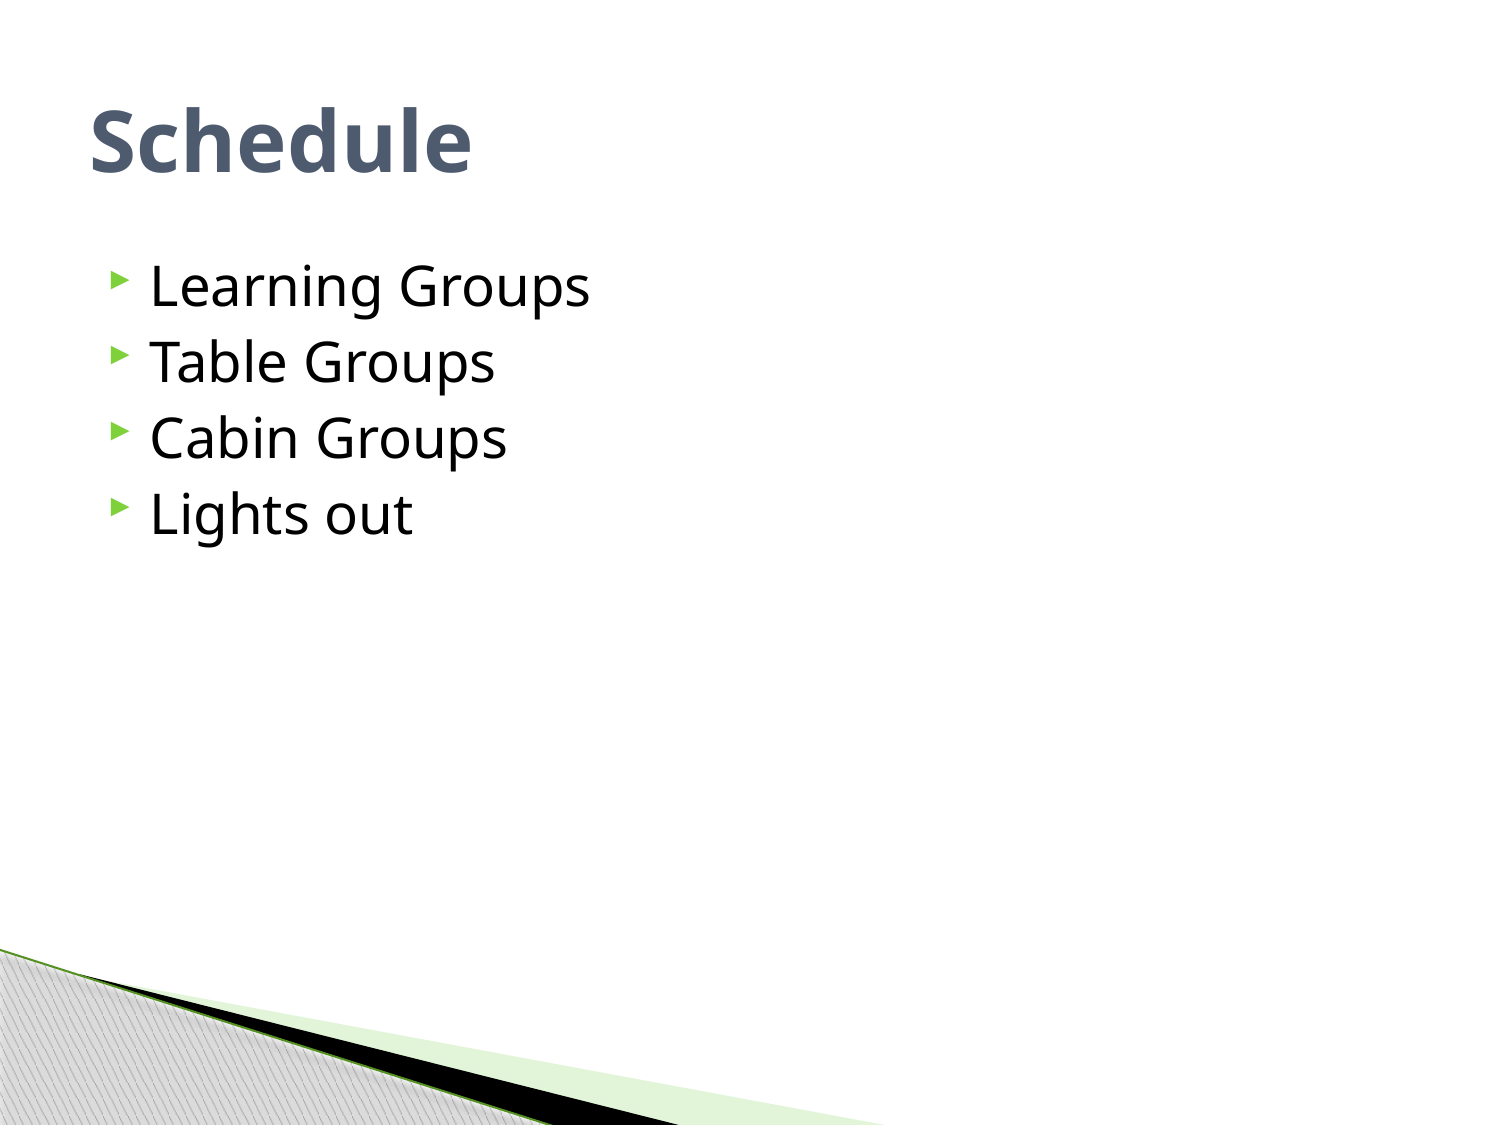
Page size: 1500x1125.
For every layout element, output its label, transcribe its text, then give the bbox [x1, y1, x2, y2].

title Schedule [75, 45, 1425, 233]
list Learning Groups Table Groups Cabin Groups Lights out [75, 243, 1425, 986]
